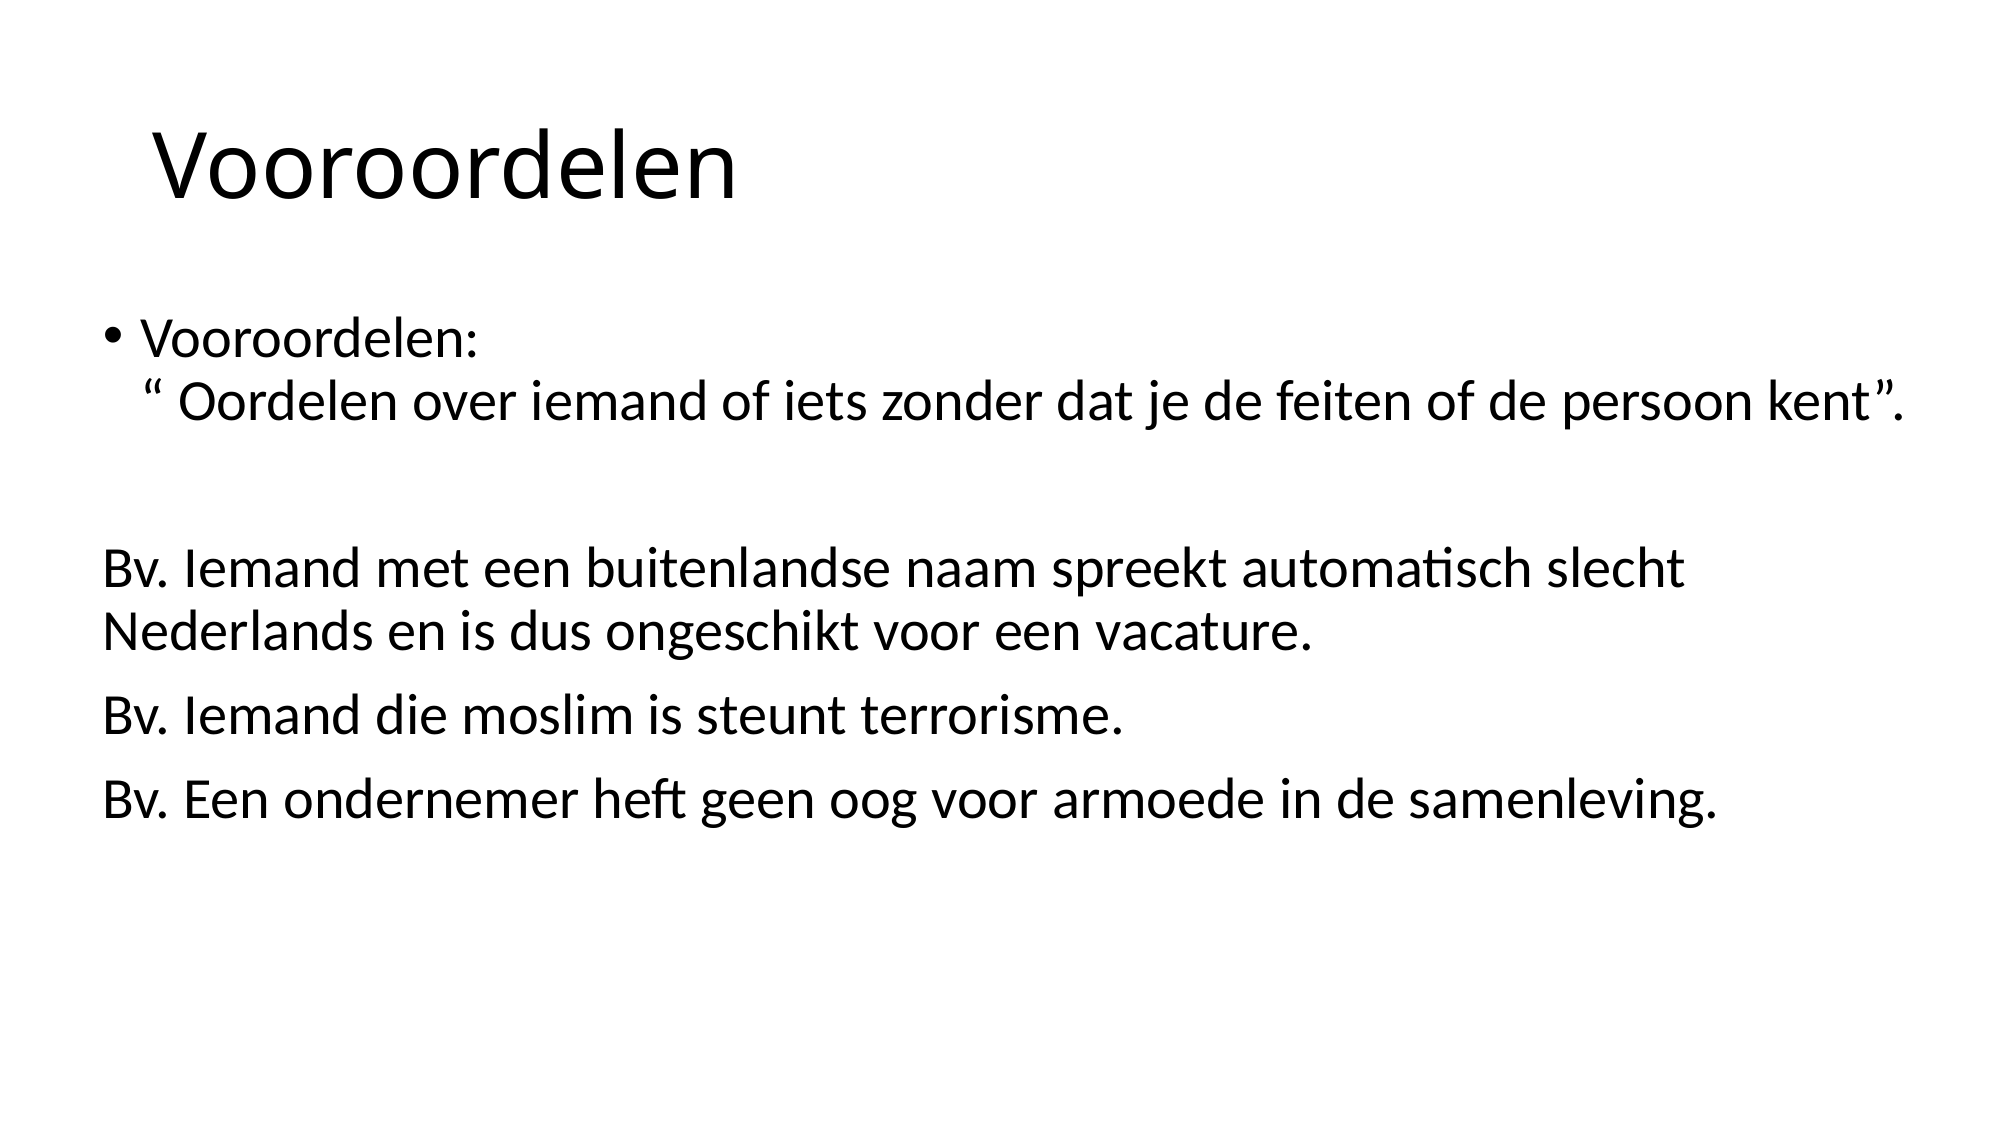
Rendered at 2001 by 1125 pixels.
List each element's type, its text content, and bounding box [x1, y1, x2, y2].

list Vooroordelen: “ Oordelen over iemand of iets zonder dat je de feiten of de persoon kent”. Bv. Iemand met een buitenlandse naam spreekt automatisch slecht Nederlands en is dus ongeschikt voor een vacature. Bv. Iemand die moslim is steunt terrorisme. Bv. Een ondernemer heft geen oog voor armoede in de samenleving. [87, 299, 1961, 1014]
title Vooroordelen [137, 59, 1863, 278]
